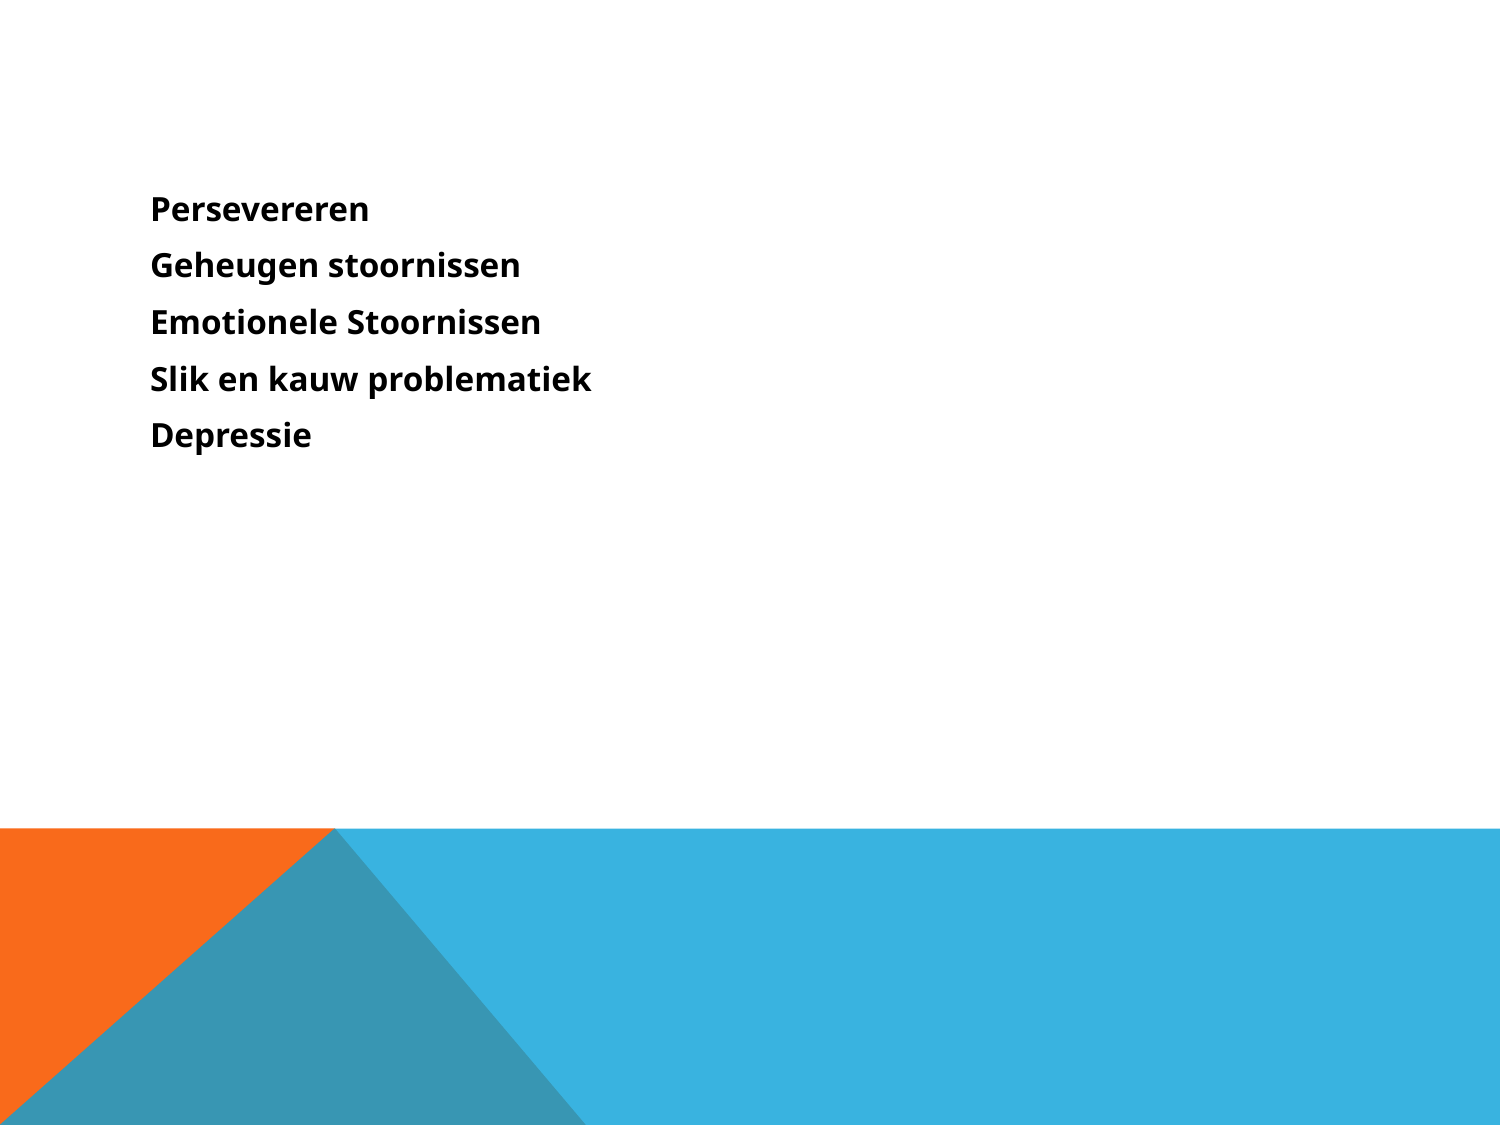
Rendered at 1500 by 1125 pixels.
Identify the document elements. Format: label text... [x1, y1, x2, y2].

list Persevereren Geheugen stoornissen Emotionele Stoornissen Slik en kauw problematiek Depressie [135, 180, 1369, 768]
